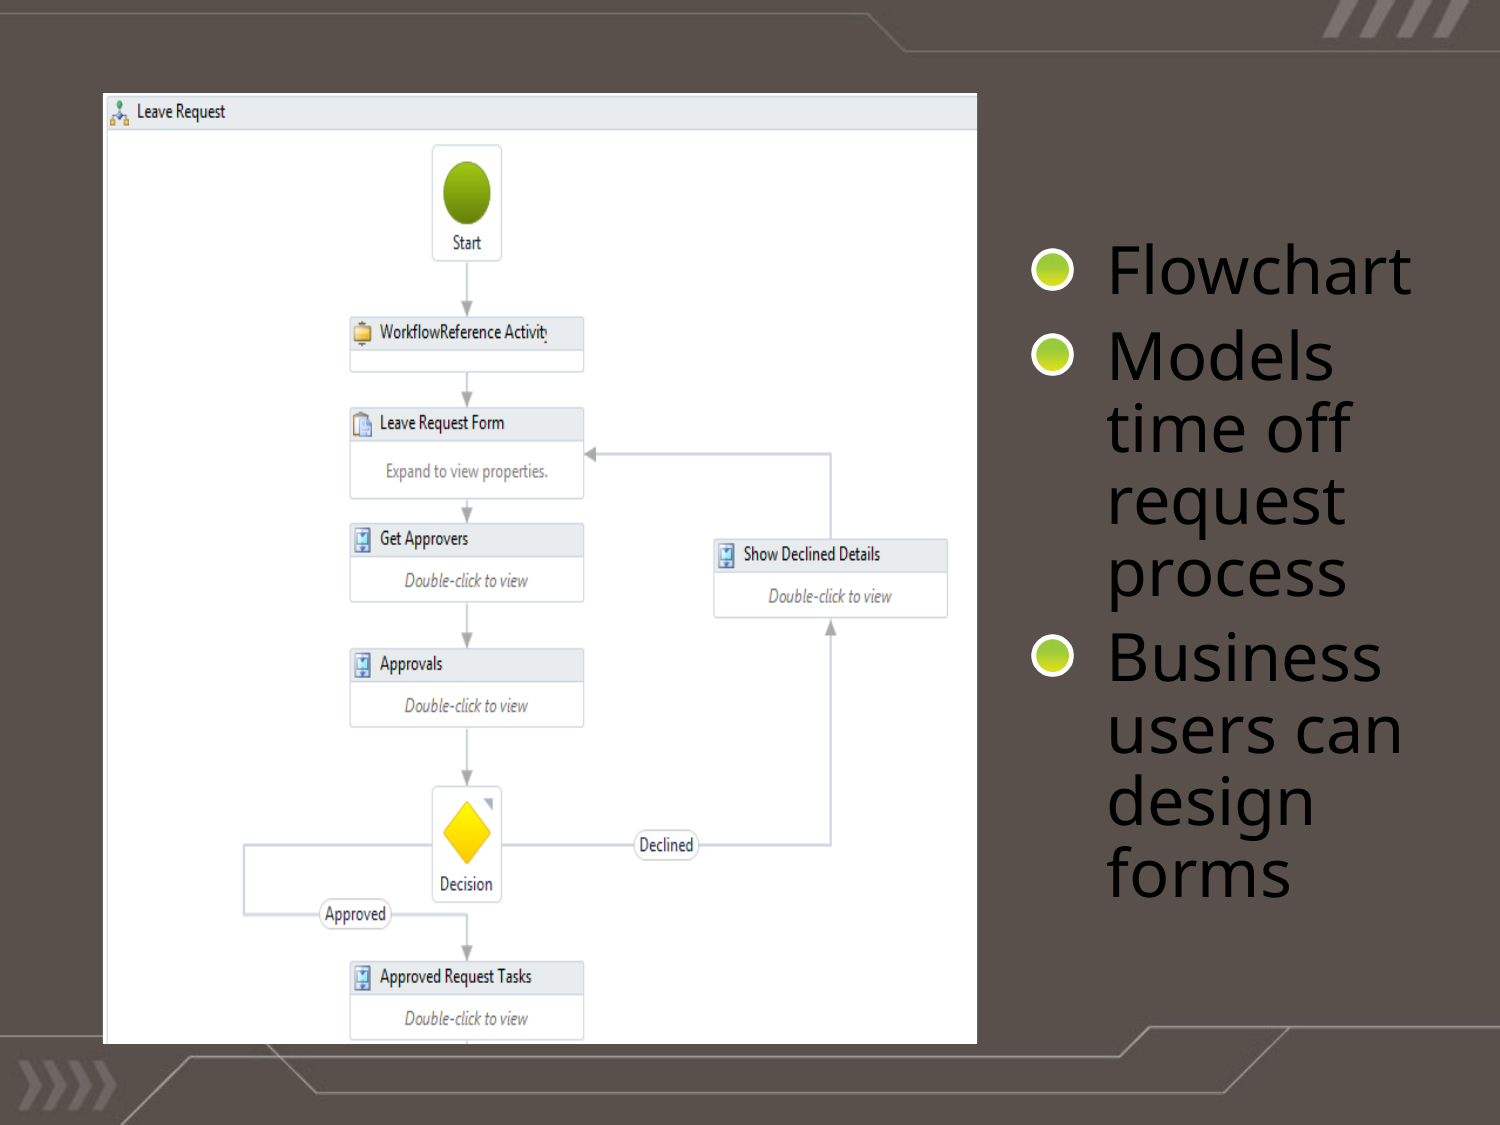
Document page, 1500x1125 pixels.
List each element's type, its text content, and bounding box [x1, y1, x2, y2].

list Flowchart Models time off request process Business users can design forms [1031, 237, 1436, 723]
picture [0, 0, 1500, 1125]
